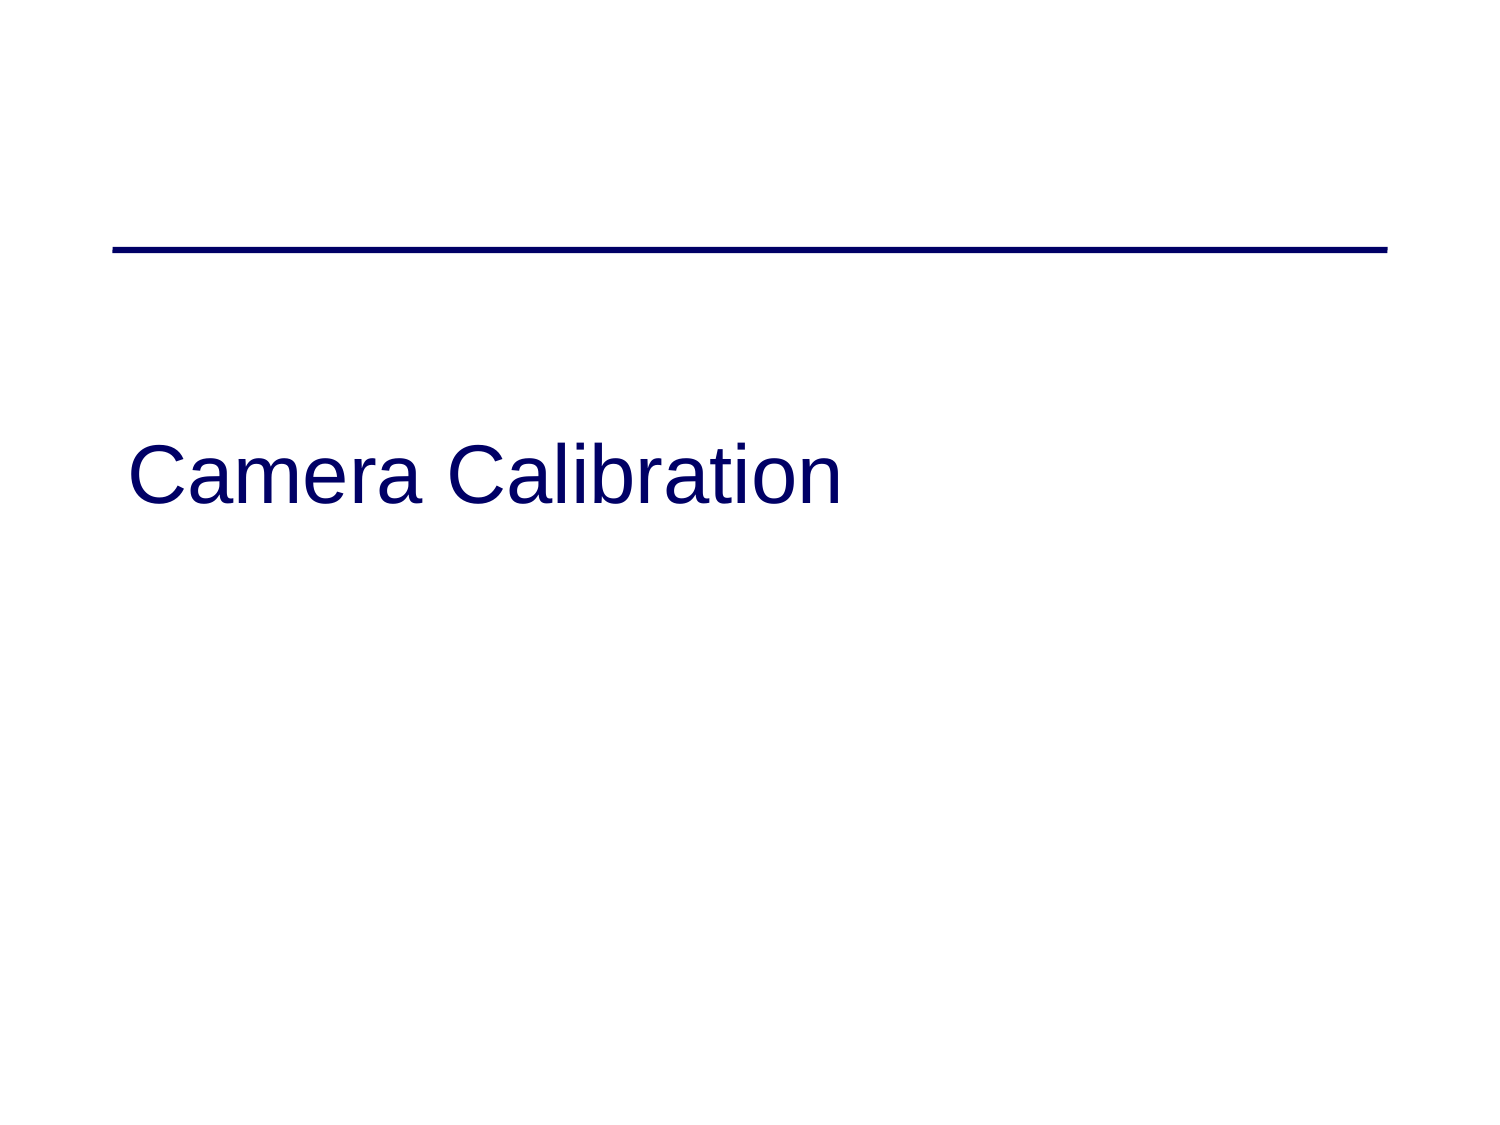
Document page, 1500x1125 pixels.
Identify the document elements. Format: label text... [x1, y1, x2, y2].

title Camera Calibration [112, 349, 1388, 591]
